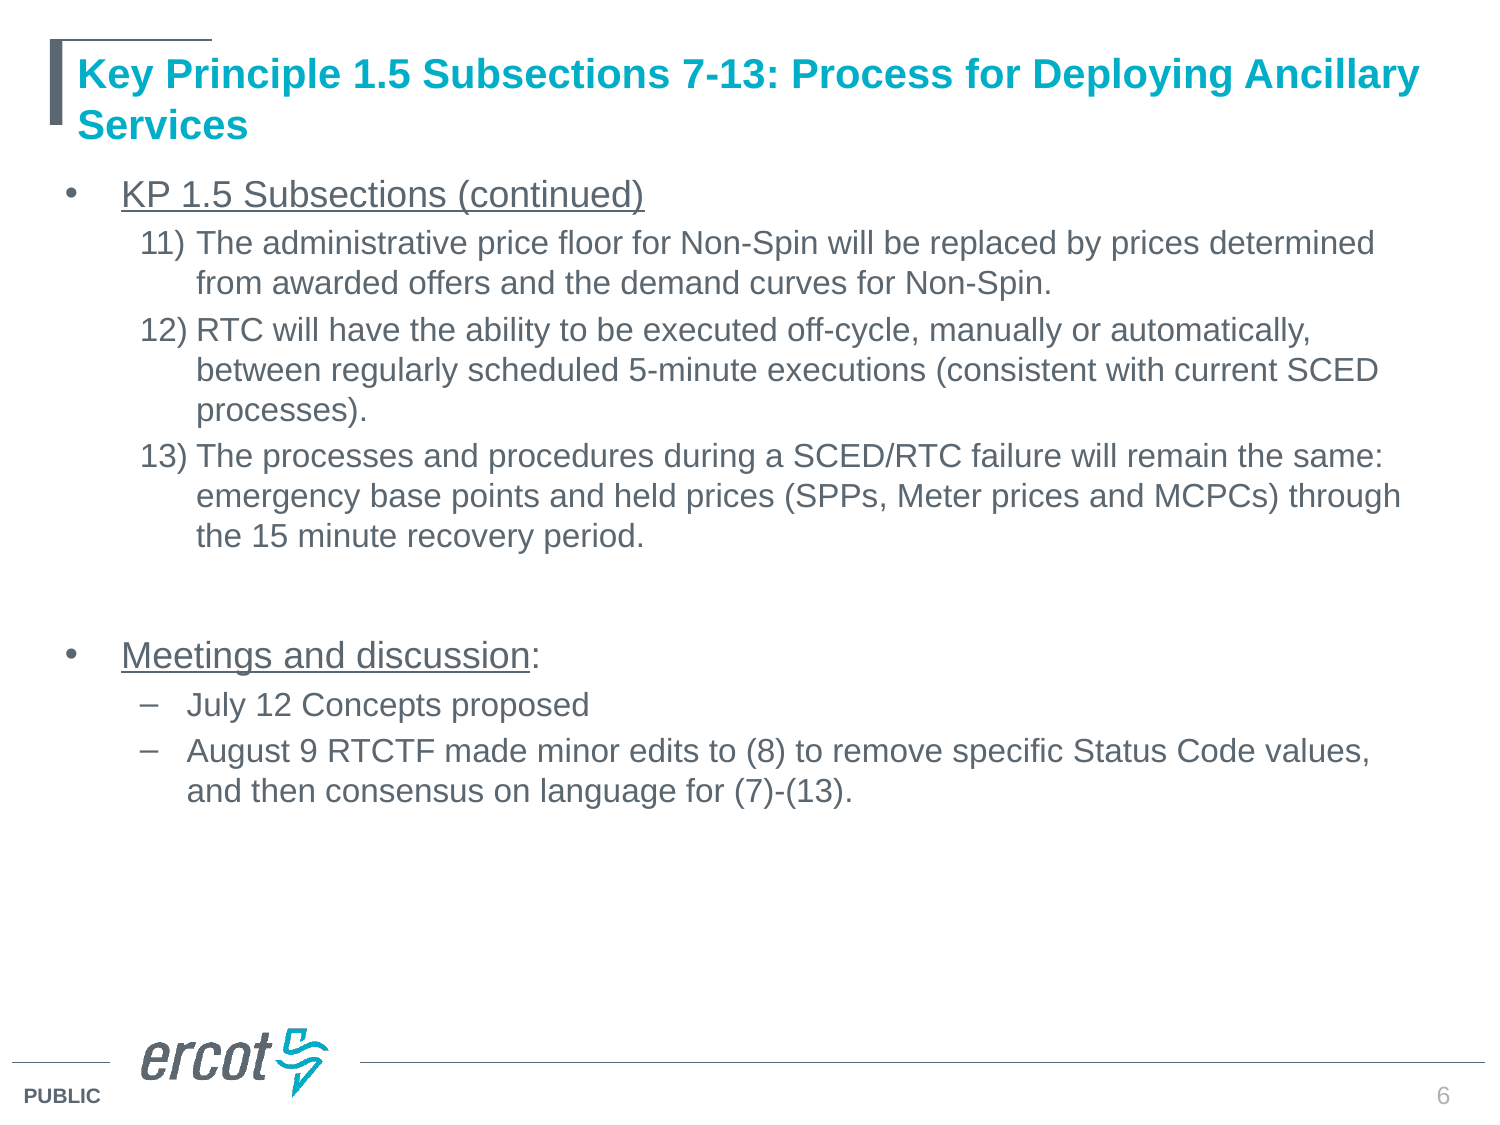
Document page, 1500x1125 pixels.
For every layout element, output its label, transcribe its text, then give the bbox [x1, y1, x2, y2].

list KP 1.5 Subsections (continued) The administrative price floor for Non-Spin will be replaced by prices determined from awarded offers and the demand curves for Non-Spin. RTC will have the ability to be executed off-cycle, manually or automatically, between regularly scheduled 5-minute executions (consistent with current SCED processes). The processes and procedures during a SCED/RTC failure will remain the same: emergency base points and held prices (SPPs, Meter prices and MCPCs) through the 15 minute recovery period. Meetings and discussion: July 12 Concepts proposed August 9 RTCTF made minor edits to (8) to remove specific Status Code values, and then consensus on language for (7)-(13). [50, 162, 1450, 992]
slide_number 6 [1400, 1076, 1488, 1113]
picture [137, 1024, 332, 1100]
title Key Principle 1.5 Subsections 7-13: Process for Deploying Ancillary Services [62, 39, 1488, 125]
